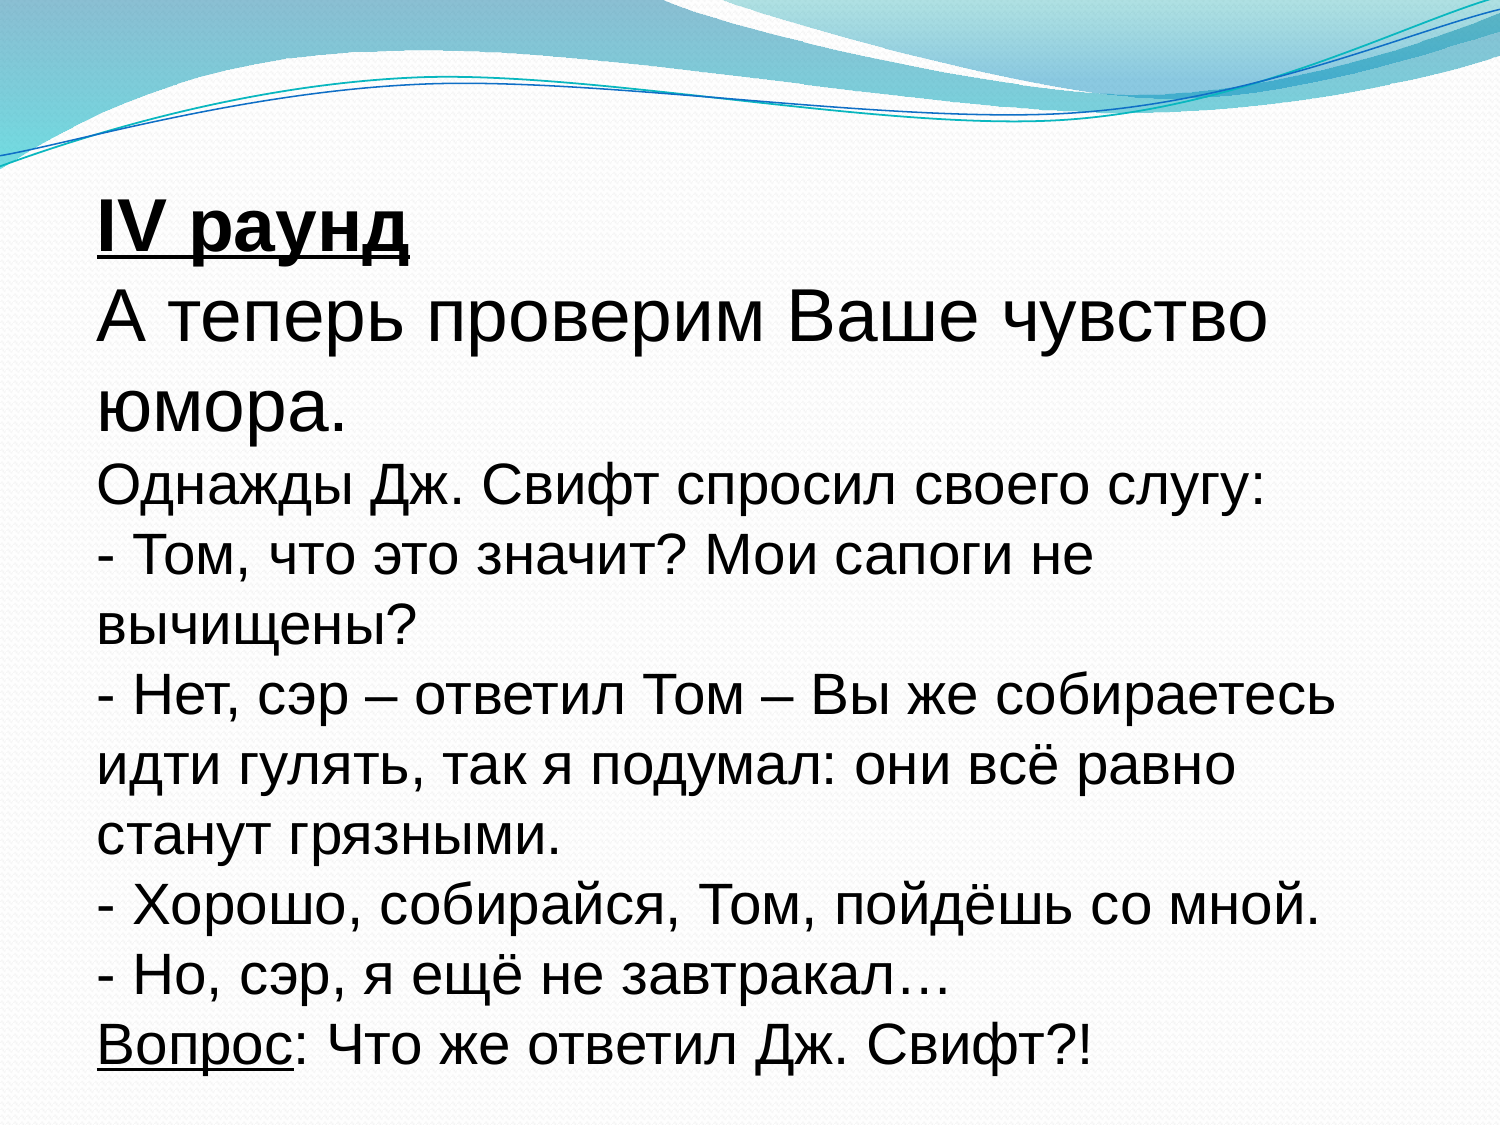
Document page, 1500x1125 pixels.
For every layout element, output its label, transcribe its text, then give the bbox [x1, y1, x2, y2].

text_box IV раунд А теперь проверим Ваше чувство юмора. Однажды Дж. Свифт спросил своего слугу: - Том, что это значит? Мои сапоги не вычищены? - Нет, сэр – ответил Том – Вы же собираетесь идти гулять, так я подумал: они всё равно станут грязными. - Хорошо, собирайся, Том, пойдёшь со мной. - Но, сэр, я ещё не завтракал… Вопрос: Что же ответил Дж. Свифт?! [82, 168, 1442, 1125]
